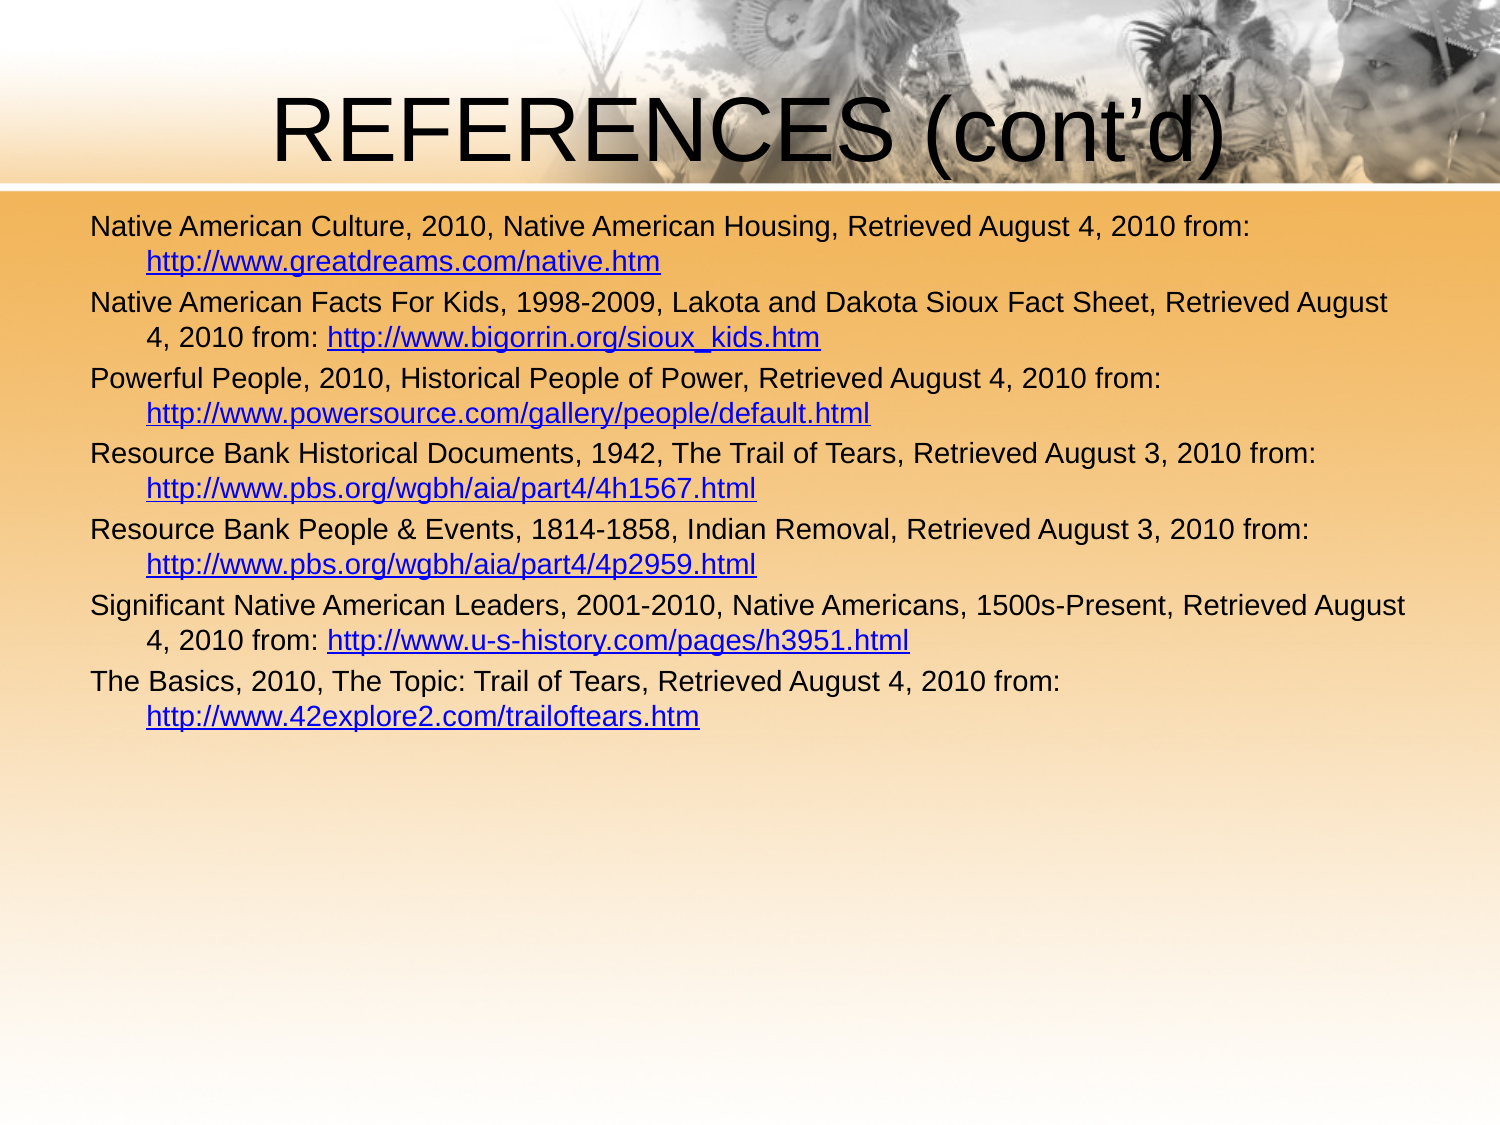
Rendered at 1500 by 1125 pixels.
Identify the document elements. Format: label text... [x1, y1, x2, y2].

list Native American Culture, 2010, Native American Housing, Retrieved August 4, 2010 from: http://www.greatdreams.com/native.htm Native American Facts For Kids, 1998-2009, Lakota and Dakota Sioux Fact Sheet, Retrieved August 4, 2010 from: http://www.bigorrin.org/sioux_kids.htm Powerful People, 2010, Historical People of Power, Retrieved August 4, 2010 from: http://www.powersource.com/gallery/people/default.html Resource Bank Historical Documents, 1942, The Trail of Tears, Retrieved August 3, 2010 from: http://www.pbs.org/wgbh/aia/part4/4h1567.html Resource Bank People & Events, 1814-1858, Indian Removal, Retrieved August 3, 2010 from: http://www.pbs.org/wgbh/aia/part4/4p2959.html Significant Native American Leaders, 2001-2010, Native Americans, 1500s-Present, Retrieved August 4, 2010 from: http://www.u-s-history.com/pages/h3951.html The Basics, 2010, The Topic: Trail of Tears, Retrieved August 4, 2010 from: http://www.42explore2.com/trailoftears.htm [74, 199, 1426, 1038]
picture [0, 188, 1500, 1125]
title REFERENCES (cont’d) [0, 0, 1500, 188]
